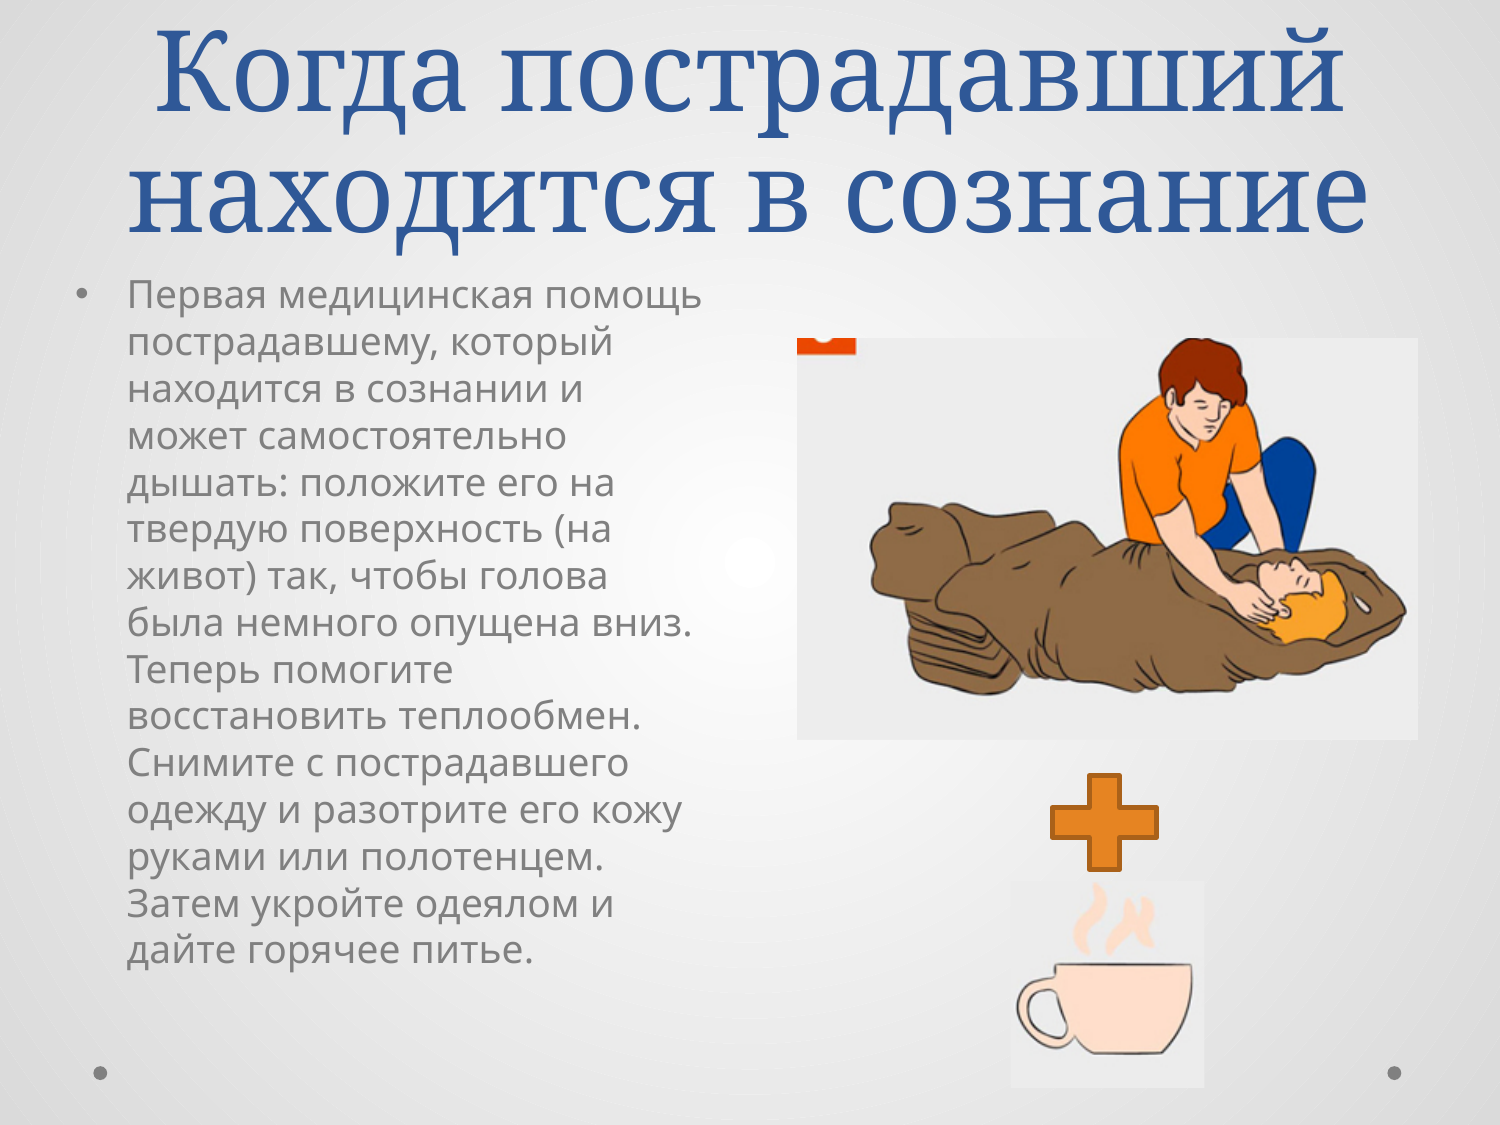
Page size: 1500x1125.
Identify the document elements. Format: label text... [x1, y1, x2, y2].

title Когда пострадавший находится в сознание [75, 0, 1425, 263]
list Первая медицинская помощь пострадавшему, который находится в сознании и может самостоятельно дышать: положите его на твердую поверхность (на живот) так, чтобы голова была немного опущена вниз. Теперь помогите восстановить теплообмен. Снимите с пострадавшего одежду и разотрите его кожу руками или полотенцем. Затем укройте одеялом и дайте горячее питье. [60, 262, 723, 1005]
picture [1010, 881, 1205, 1088]
picture [796, 337, 1419, 740]
text_box [1050, 773, 1159, 872]
